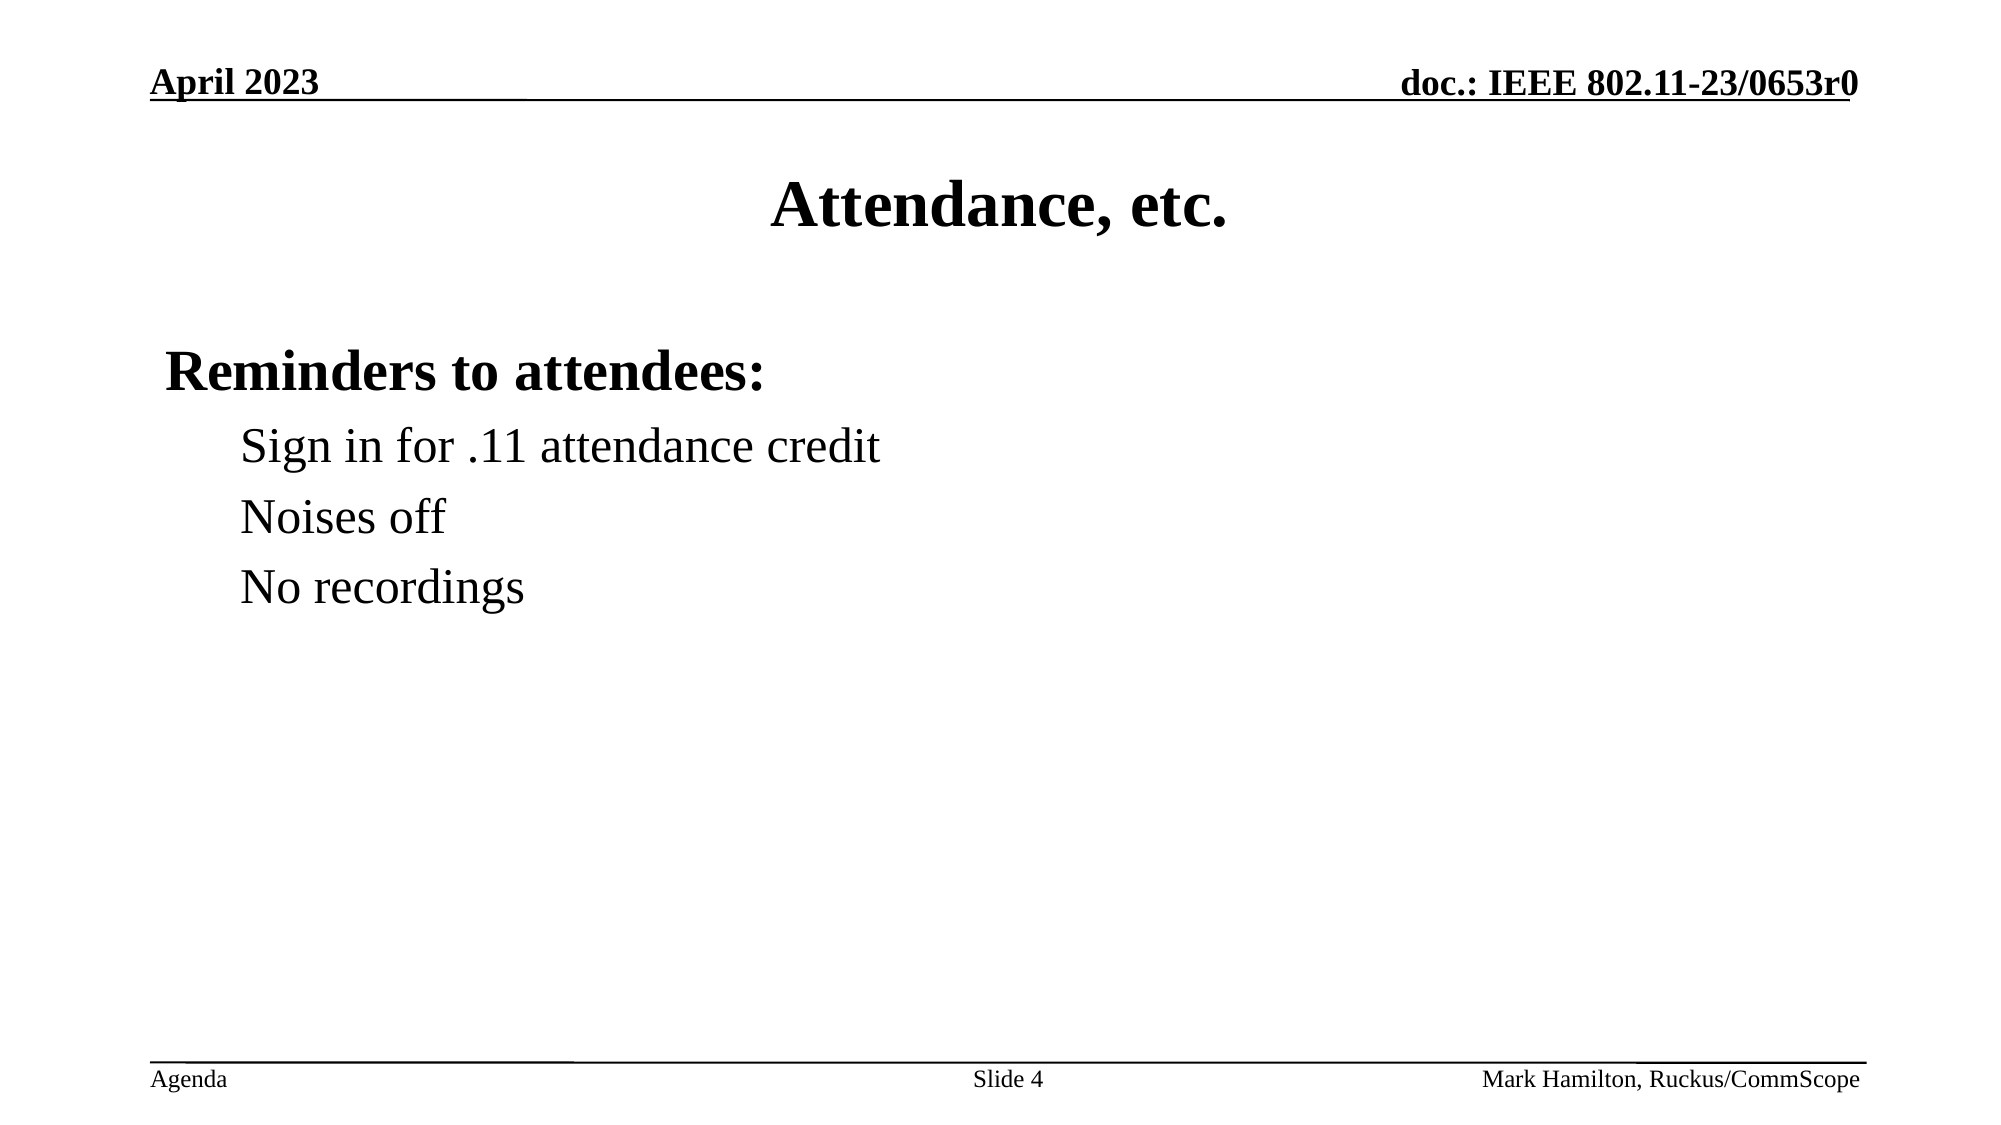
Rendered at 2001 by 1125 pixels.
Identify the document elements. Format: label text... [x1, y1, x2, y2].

slide_number Slide 4 [950, 1061, 1067, 1123]
title Attendance, etc. [149, 112, 1850, 288]
list Reminders to attendees: Sign in for .11 attendance credit Noises off No recordings [149, 324, 1850, 1000]
